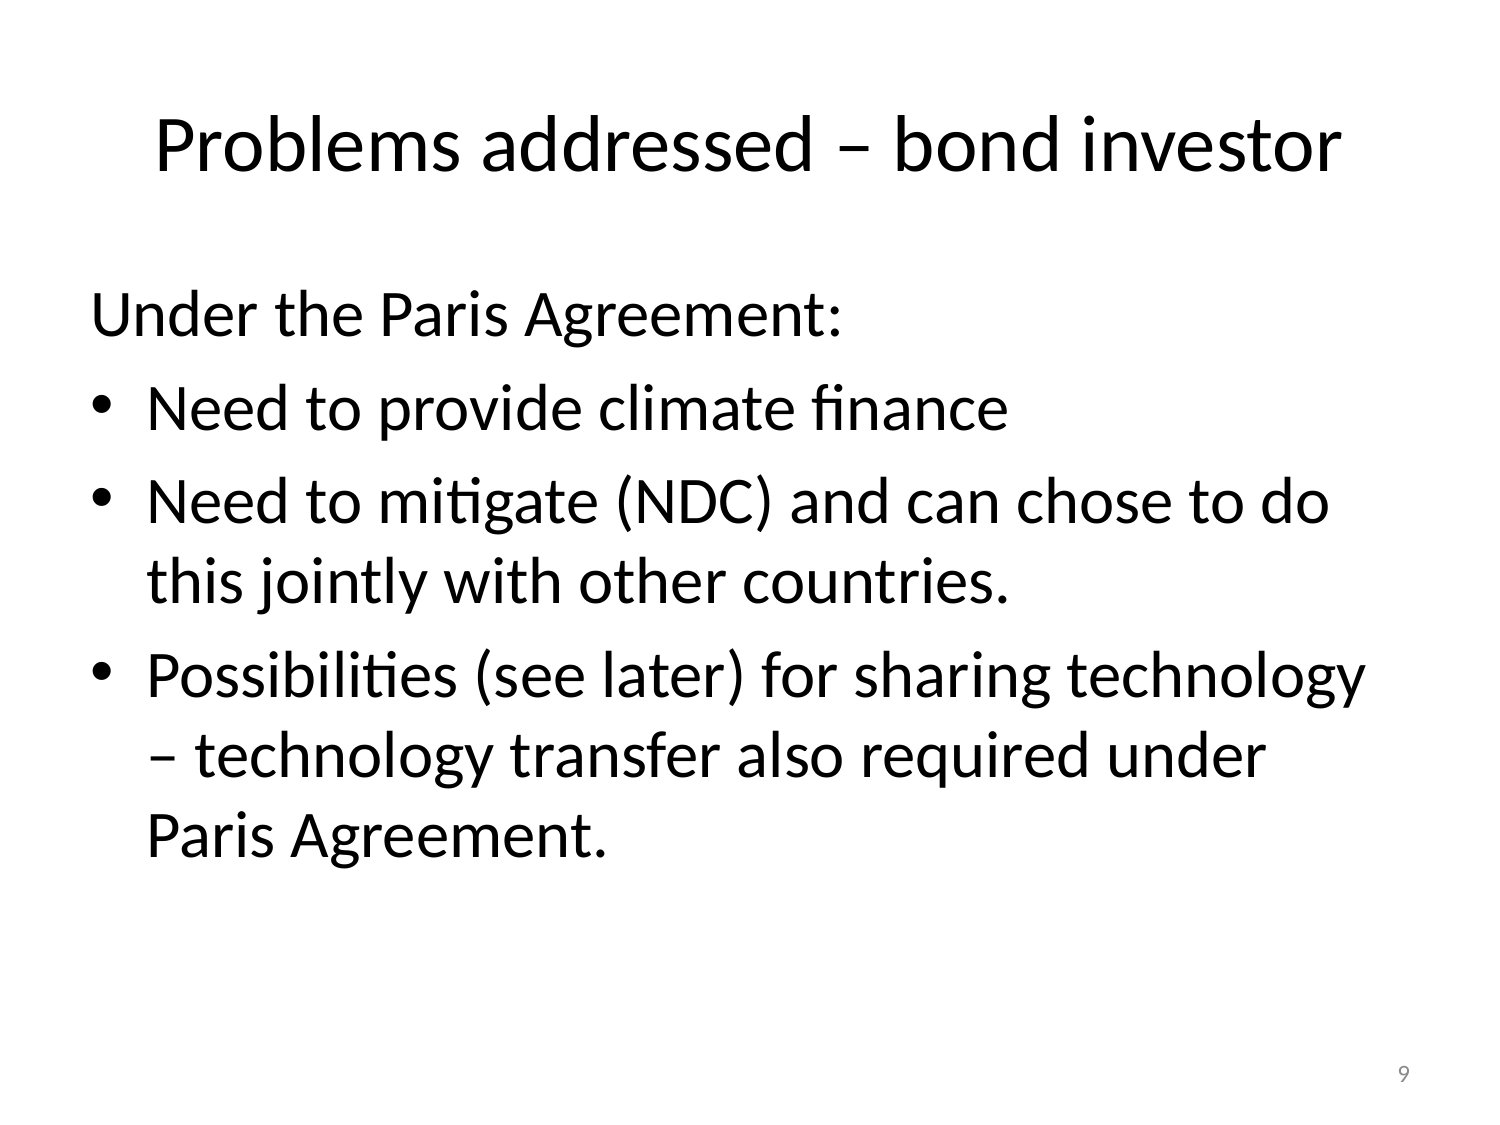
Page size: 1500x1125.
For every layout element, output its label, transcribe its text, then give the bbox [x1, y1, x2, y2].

title Problems addressed – bond investor [75, 45, 1425, 233]
slide_number 9 [1074, 1042, 1425, 1103]
list Under the Paris Agreement: Need to provide climate finance Need to mitigate (NDC) and can chose to do this jointly with other countries. Possibilities (see later) for sharing technology – technology transfer also required under Paris Agreement. [75, 262, 1425, 1043]
